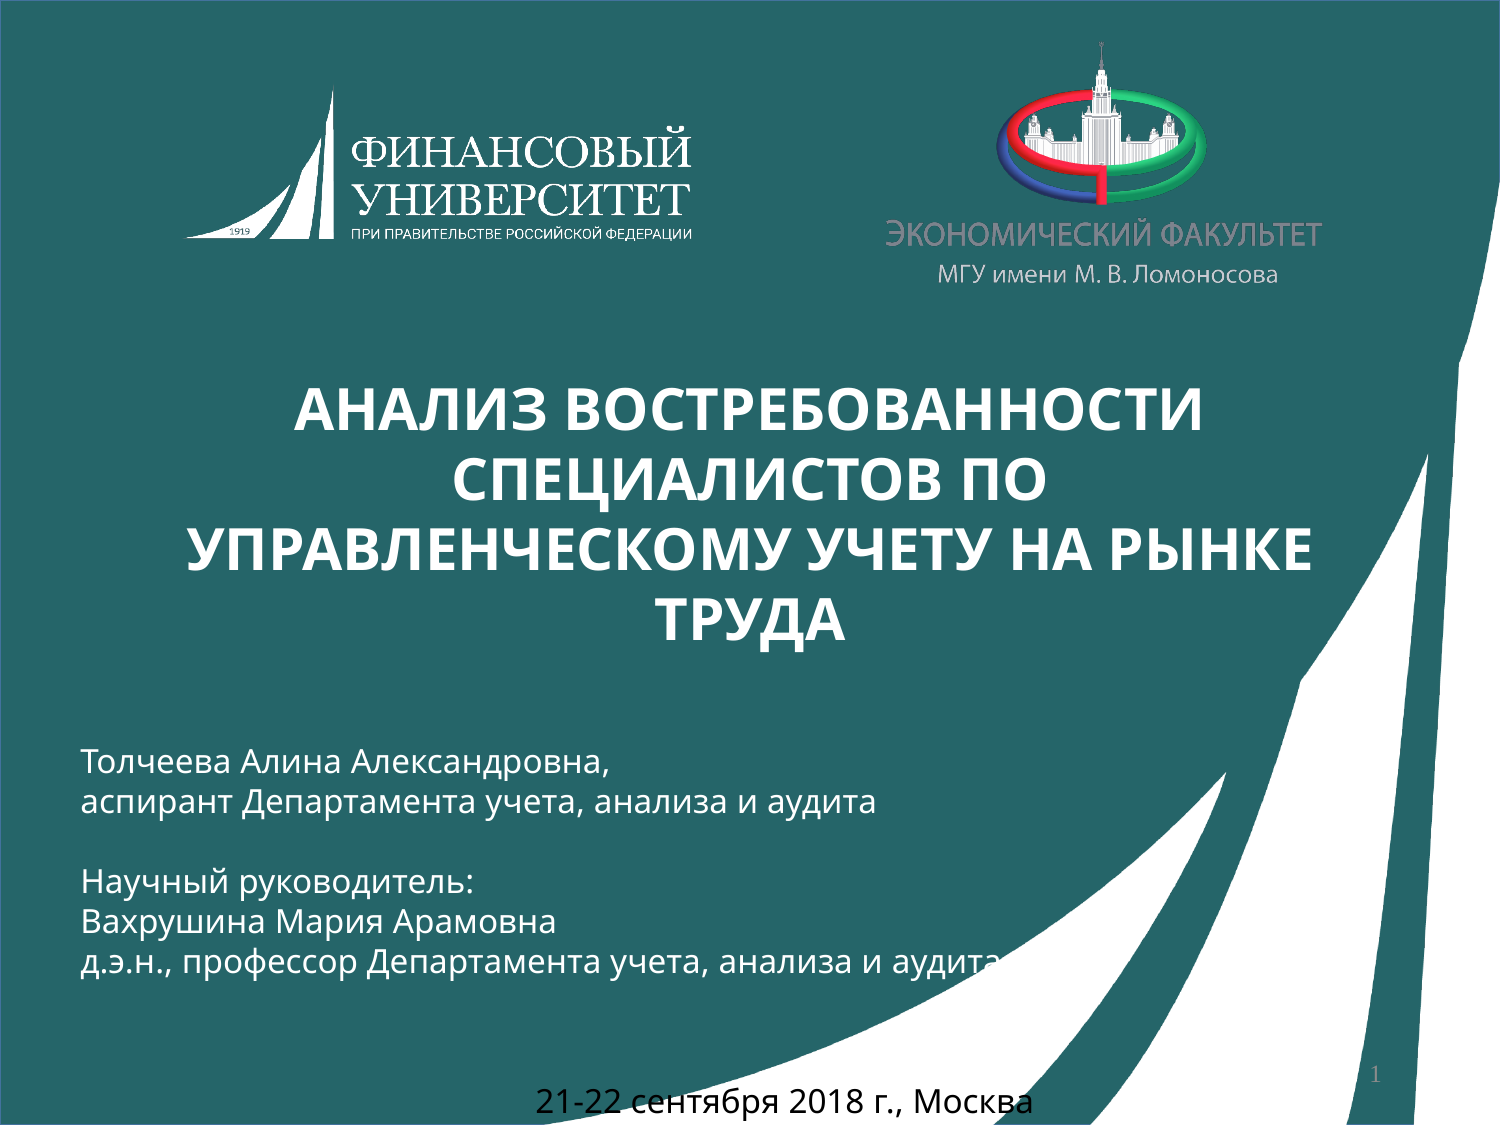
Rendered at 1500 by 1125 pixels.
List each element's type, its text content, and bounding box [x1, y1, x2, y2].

text_box [0, 0, 1500, 1125]
text_box Толчеева Алина Александровна, аспирант Департамента учета, анализа и аудита Научный руководитель: Вахрушина Мария Арамовна д.э.н., профессор Департамента учета, анализа и аудита [65, 732, 514, 988]
text_box АНАЛИЗ ВОСТРЕБОВАННОСТИ СПЕЦИАЛИСТОВ ПО УПРАВЛЕНЧЕСКОМУ УЧЕТУ НА РЫНКЕ ТРУДА [155, 364, 514, 660]
picture [181, 41, 1500, 1125]
